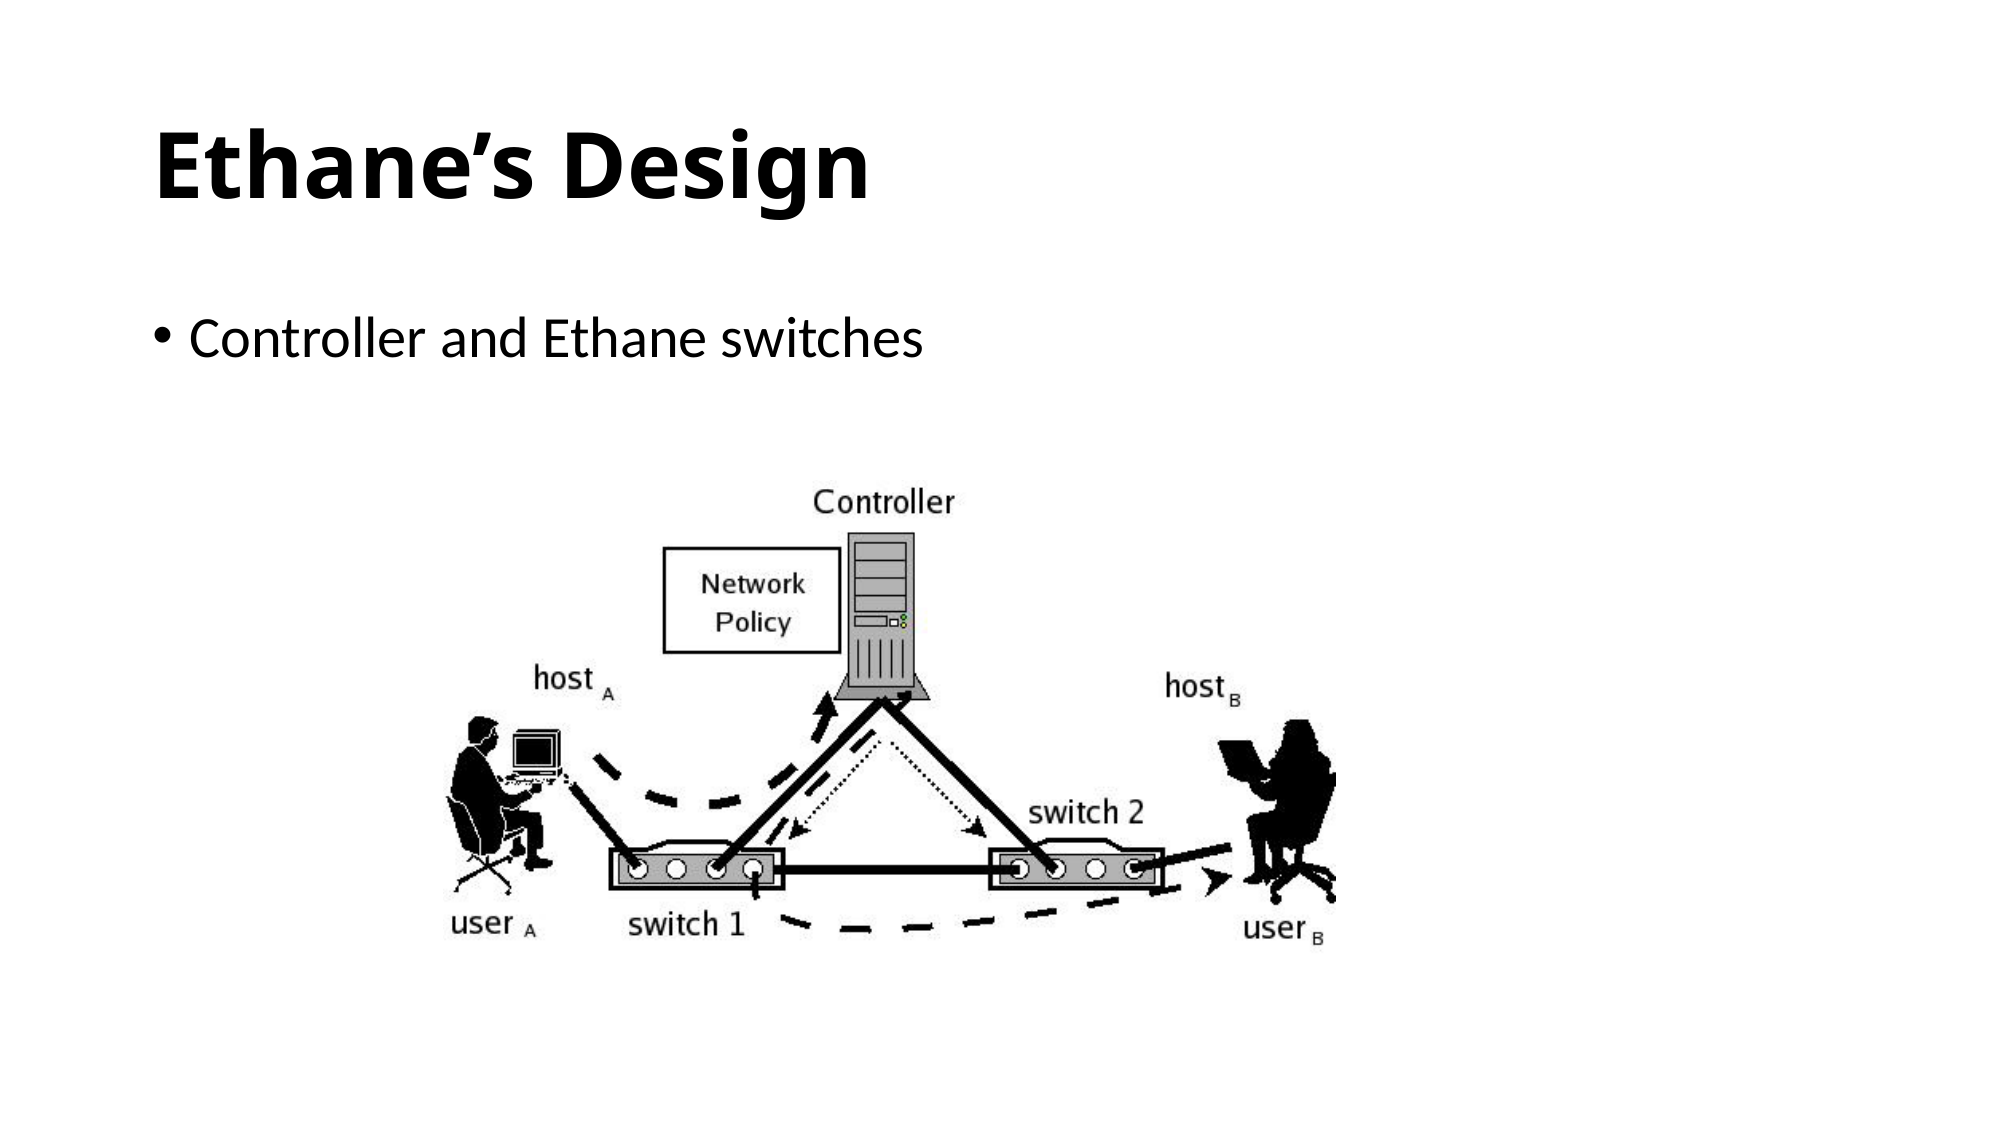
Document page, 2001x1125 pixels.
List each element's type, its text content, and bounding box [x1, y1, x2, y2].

picture [443, 480, 1336, 958]
title Ethane’s Design [137, 59, 1863, 278]
list Controller and Ethane switches [137, 299, 1863, 1014]
